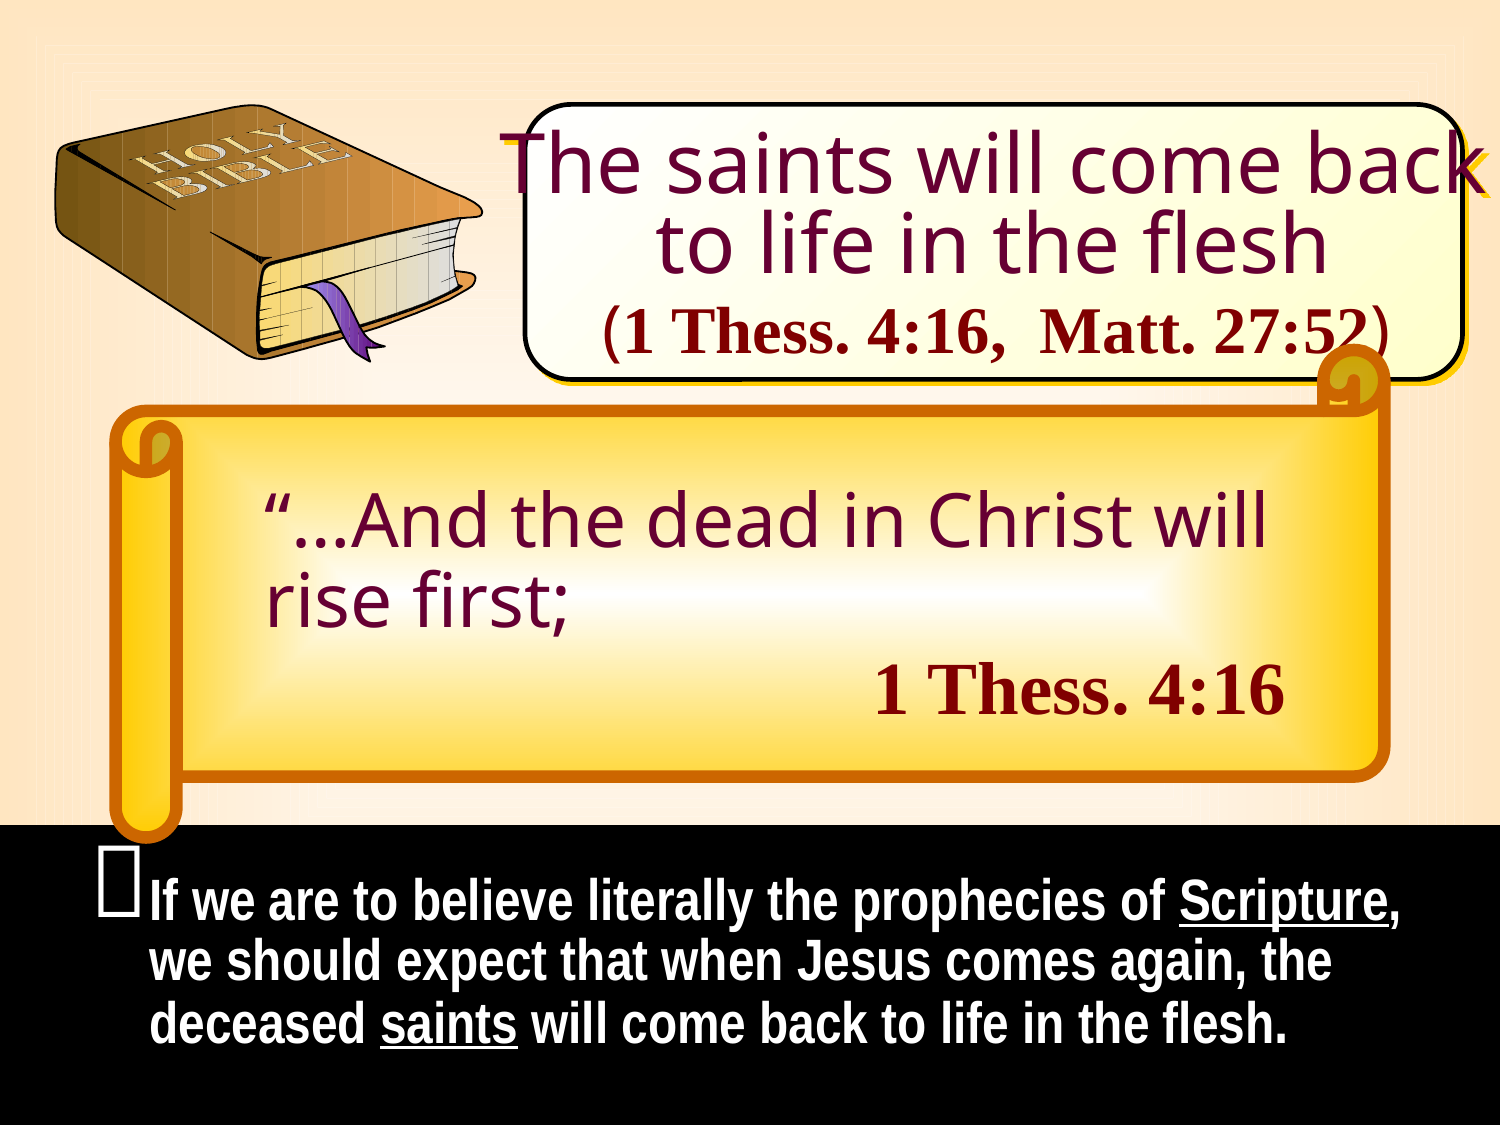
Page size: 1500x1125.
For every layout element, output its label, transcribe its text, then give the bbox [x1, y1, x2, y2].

text_box [0, 826, 1500, 1125]
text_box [74, 857, 1451, 1065]
text_box (1 Thess. 4:16, [587, 279, 1024, 348]
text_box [115, 349, 1385, 838]
picture [49, 99, 488, 368]
text_box The saints will come back to life in the flesh [525, 104, 1463, 380]
text_box Matt. 27:52) [1024, 279, 1413, 375]
